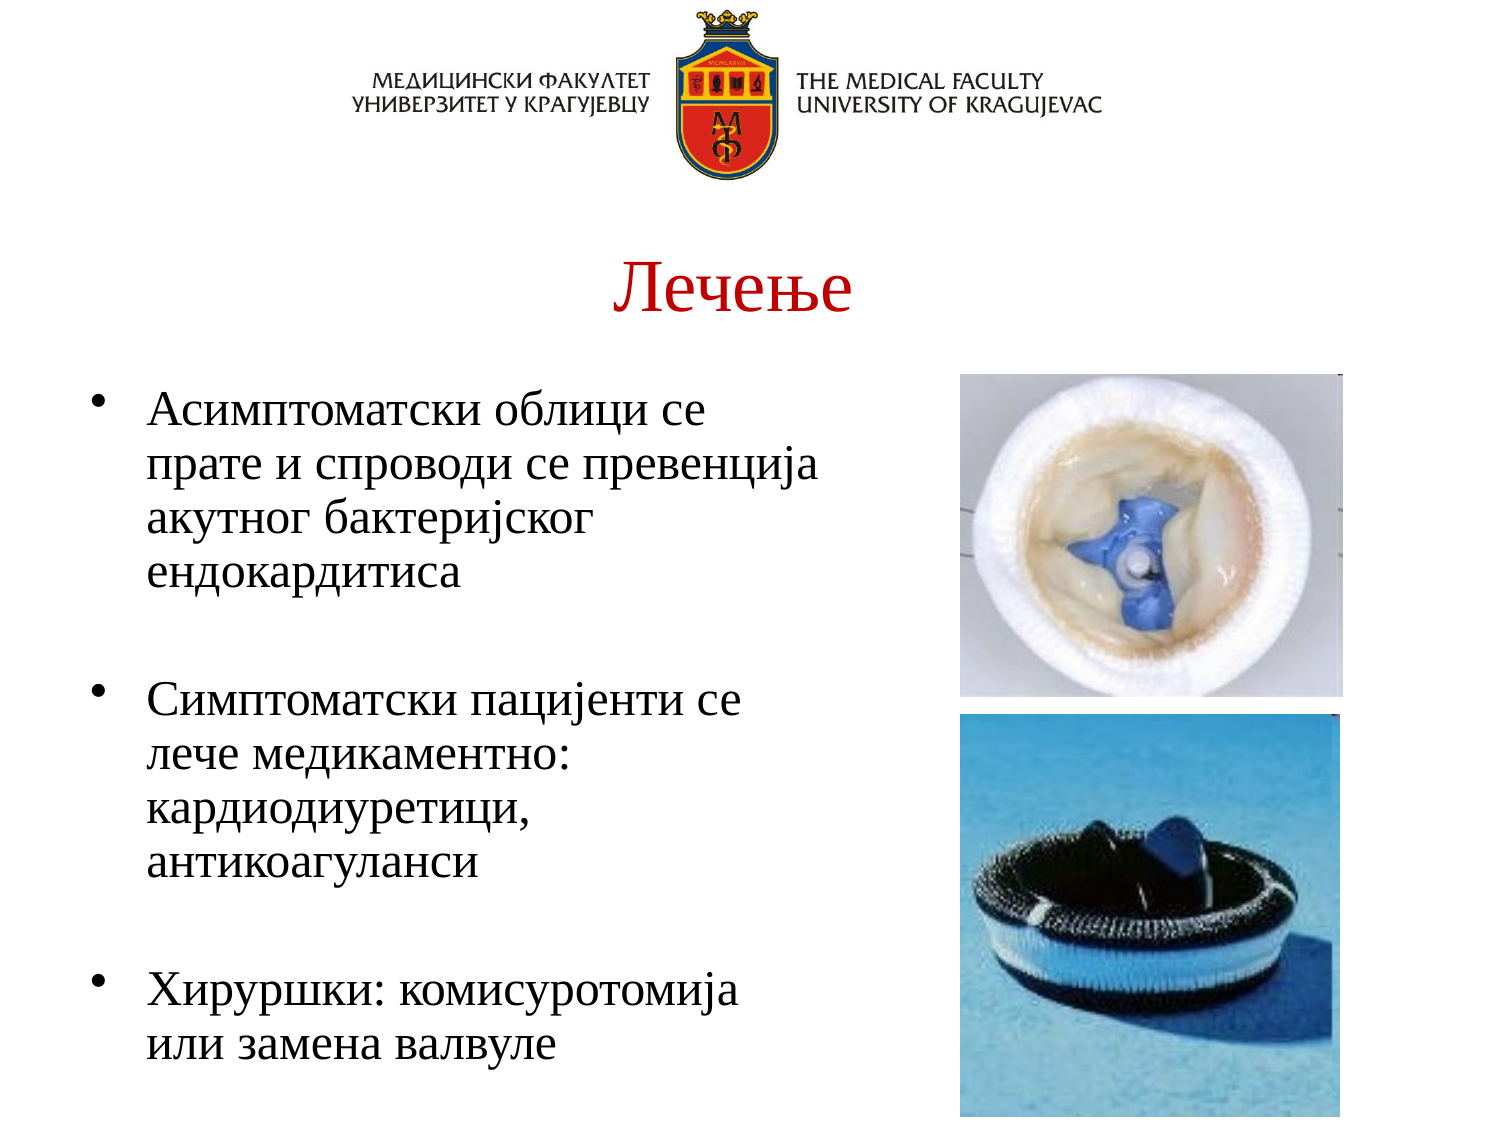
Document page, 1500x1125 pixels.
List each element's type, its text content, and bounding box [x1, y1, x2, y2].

picture [960, 714, 1340, 1117]
title Лечење [58, 187, 1409, 375]
list Асимптоматски облици се прате и спроводи се превенција акутног бактеријског ендокардитиса Симптоматски пацијенти се лече медикаментно: кардиодиуретици, антикоагуланси Хируршки: комисуротомија или замена валвуле [75, 375, 844, 949]
picture [328, 0, 1125, 187]
picture [960, 374, 1343, 697]
